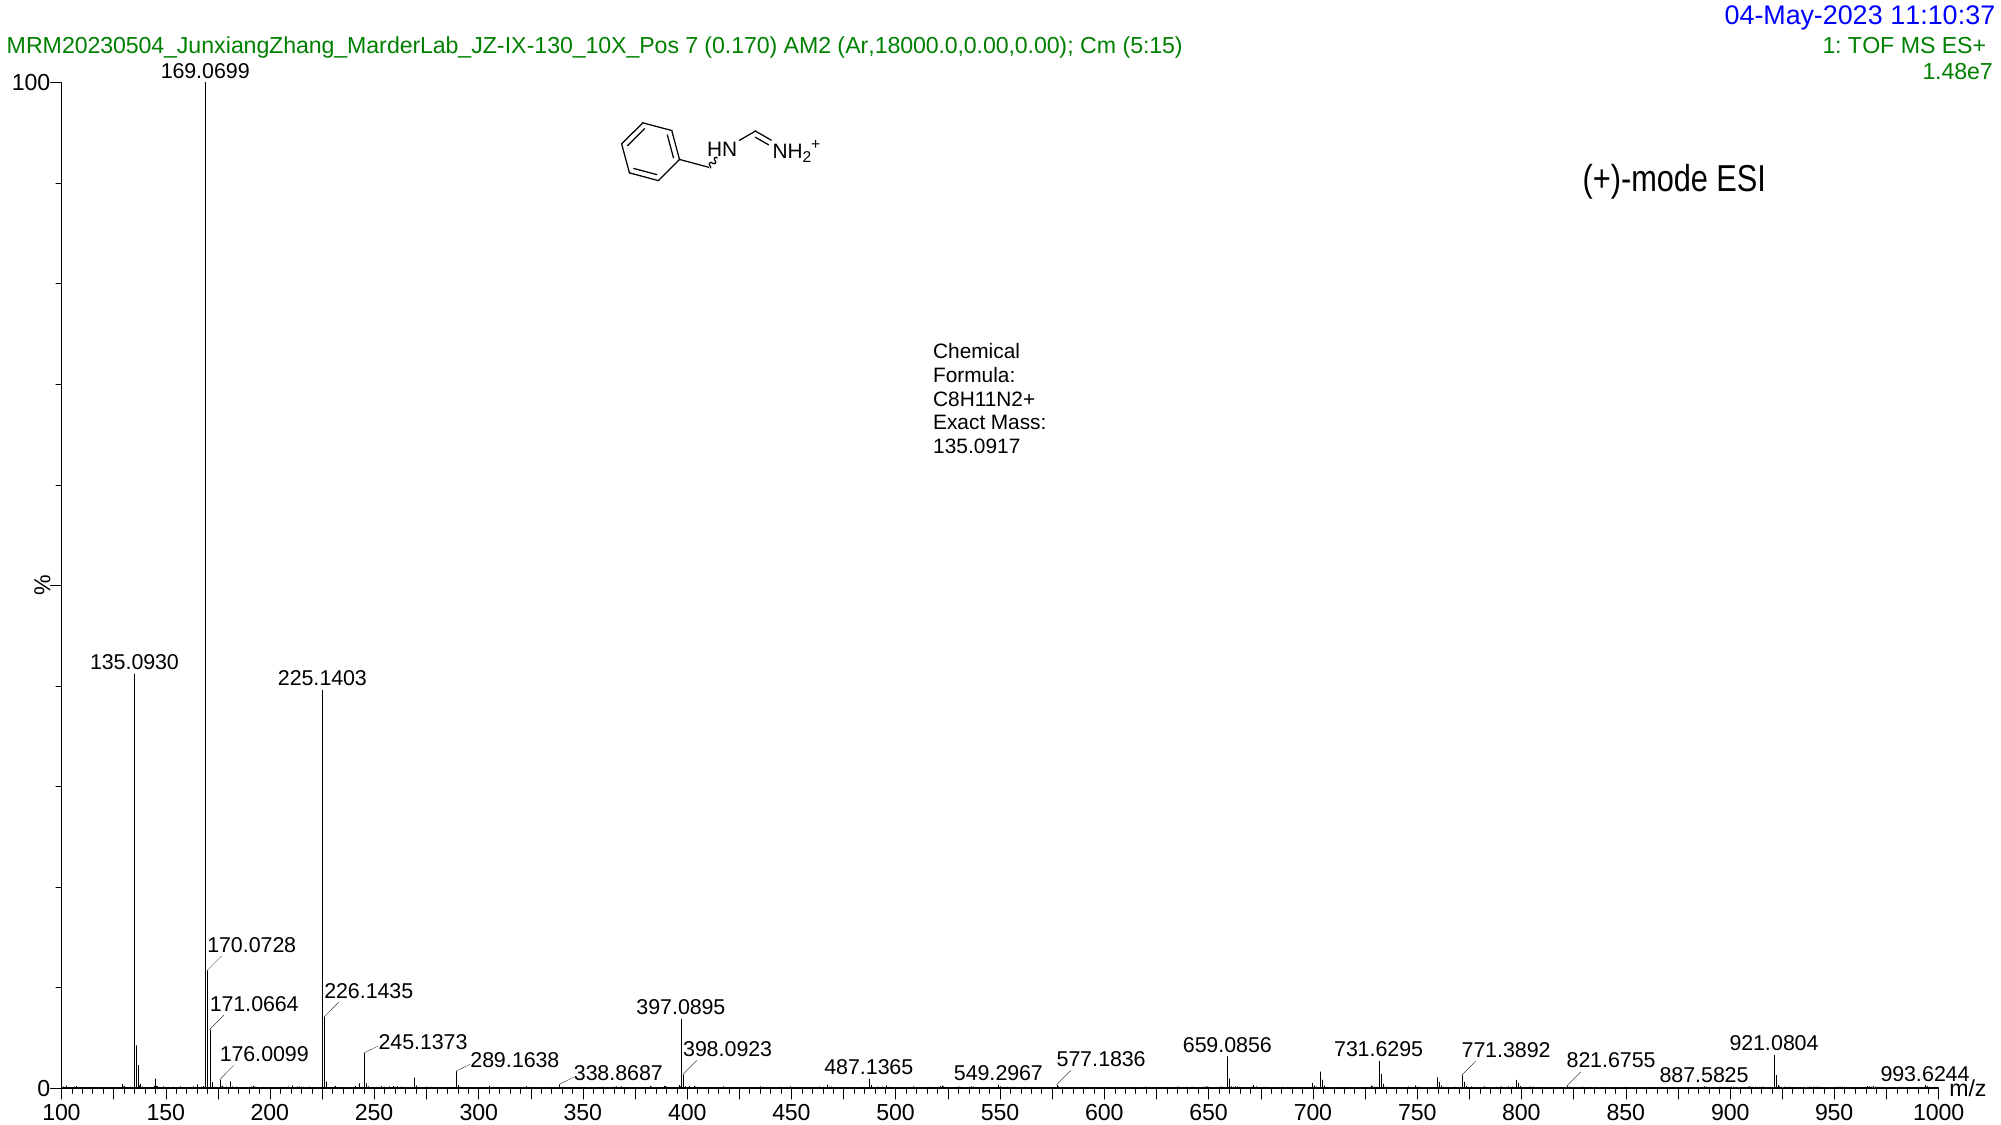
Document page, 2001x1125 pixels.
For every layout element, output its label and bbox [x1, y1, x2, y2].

text_box [619, 119, 1054, 464]
picture [3, 0, 1996, 1125]
